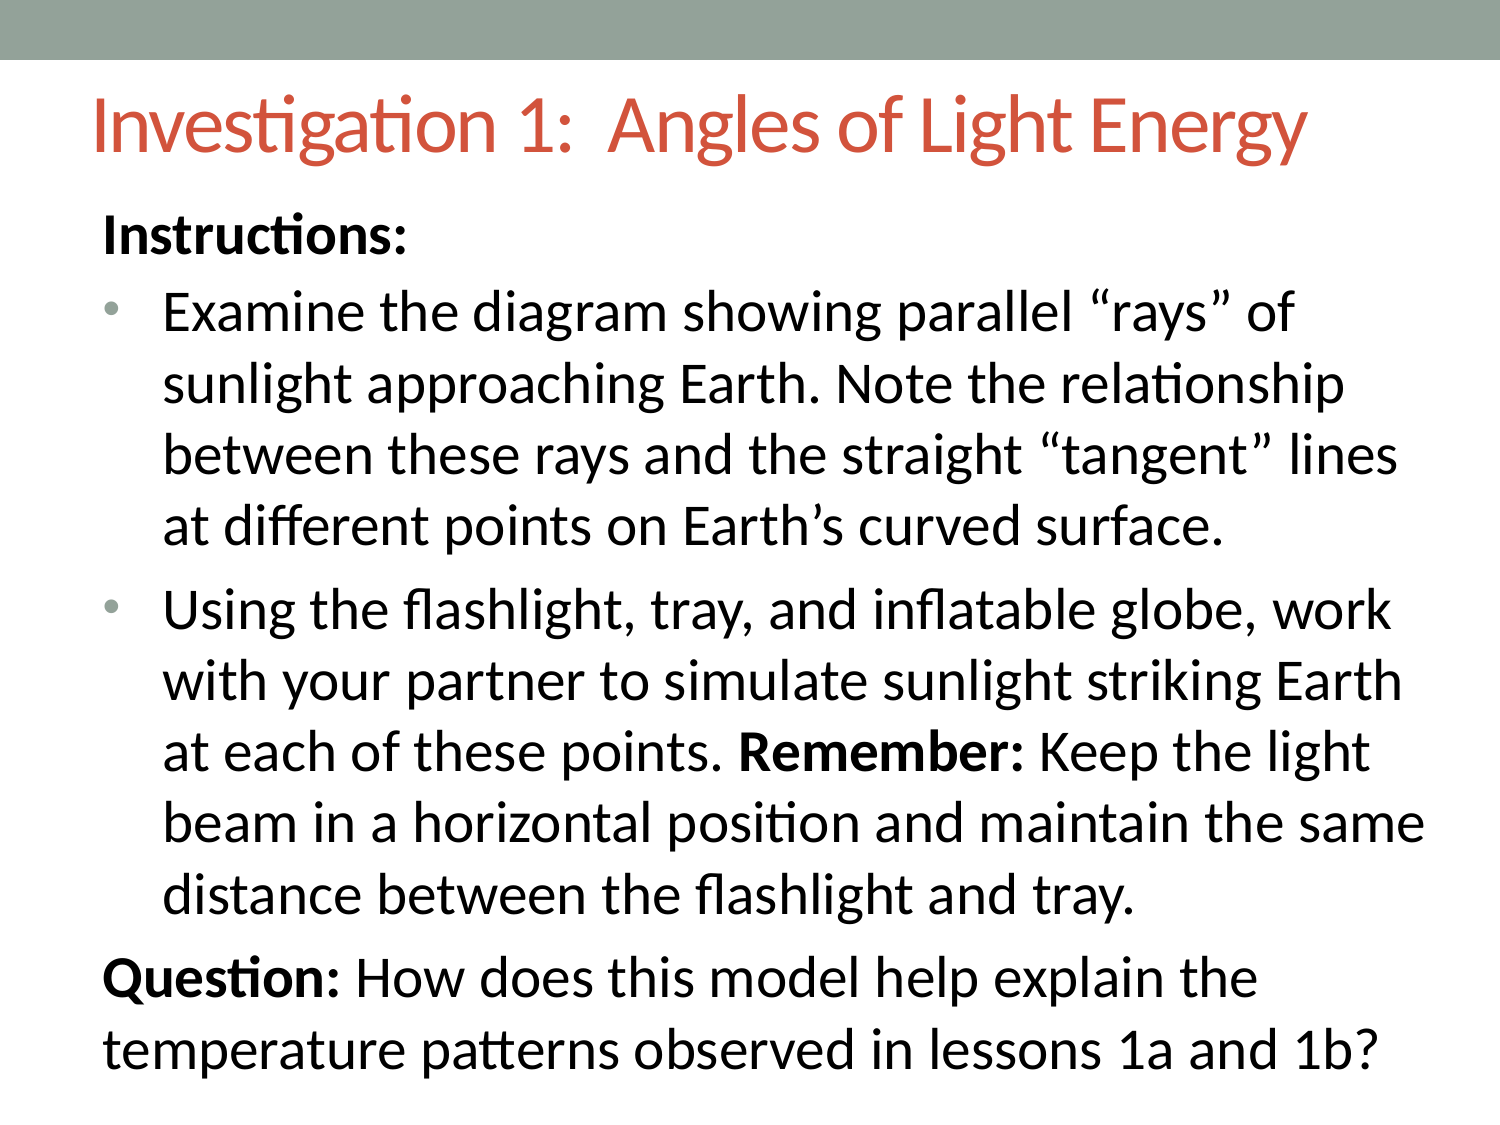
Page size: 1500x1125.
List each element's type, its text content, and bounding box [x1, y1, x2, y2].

title Investigation 1: Angles of Light Energy [75, 62, 1500, 175]
list Instructions: Examine the diagram showing parallel “rays” of sunlight approaching Earth. Note the relationship between these rays and the straight “tangent” lines at different points on Earth’s curved surface. Using the flashlight, tray, and inflatable globe, work with your partner to simulate sunlight striking Earth at each of these points. Remember: Keep the light beam in a horizontal position and maintain the same distance between the flashlight and tray. Question: How does this model help explain the temperature patterns observed in lessons 1a and 1b? [87, 187, 1463, 1075]
